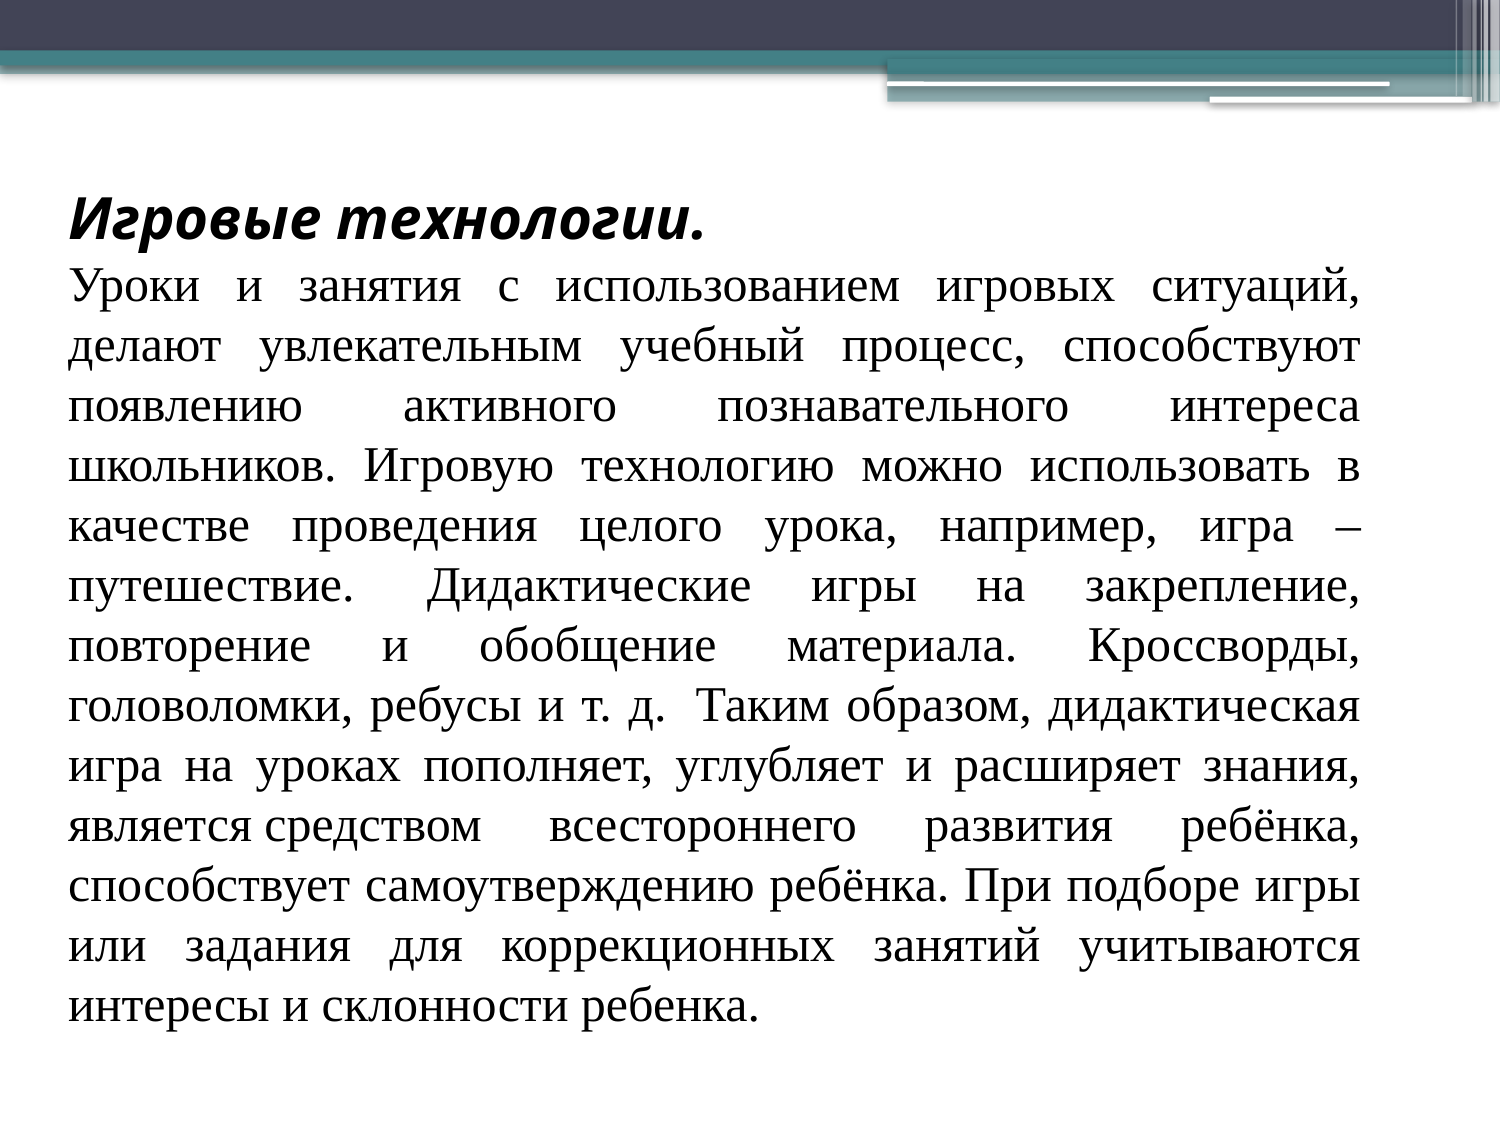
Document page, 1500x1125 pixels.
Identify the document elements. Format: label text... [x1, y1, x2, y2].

text_box Игровые технологии. Уроки и занятия с использованием игровых ситуаций, делают увлекательным учебный процесс, способствуют появлению активного познавательного интереса школьников. Игровую технологию можно использовать в качестве проведения целого урока, например, игра – путешествие. Дидактические игры на закрепление, повторение и обобщение материала. Кроссворды, головоломки, ребусы и т. д. Таким образом, дидактическая игра на уроках пополняет, углубляет и расширяет знания, является средством всестороннего развития ребёнка, способствует самоутверждению ребёнка. При подборе игры или задания для коррекционных занятий учитываются интересы и склонности ребенка. [53, 33, 1376, 1039]
